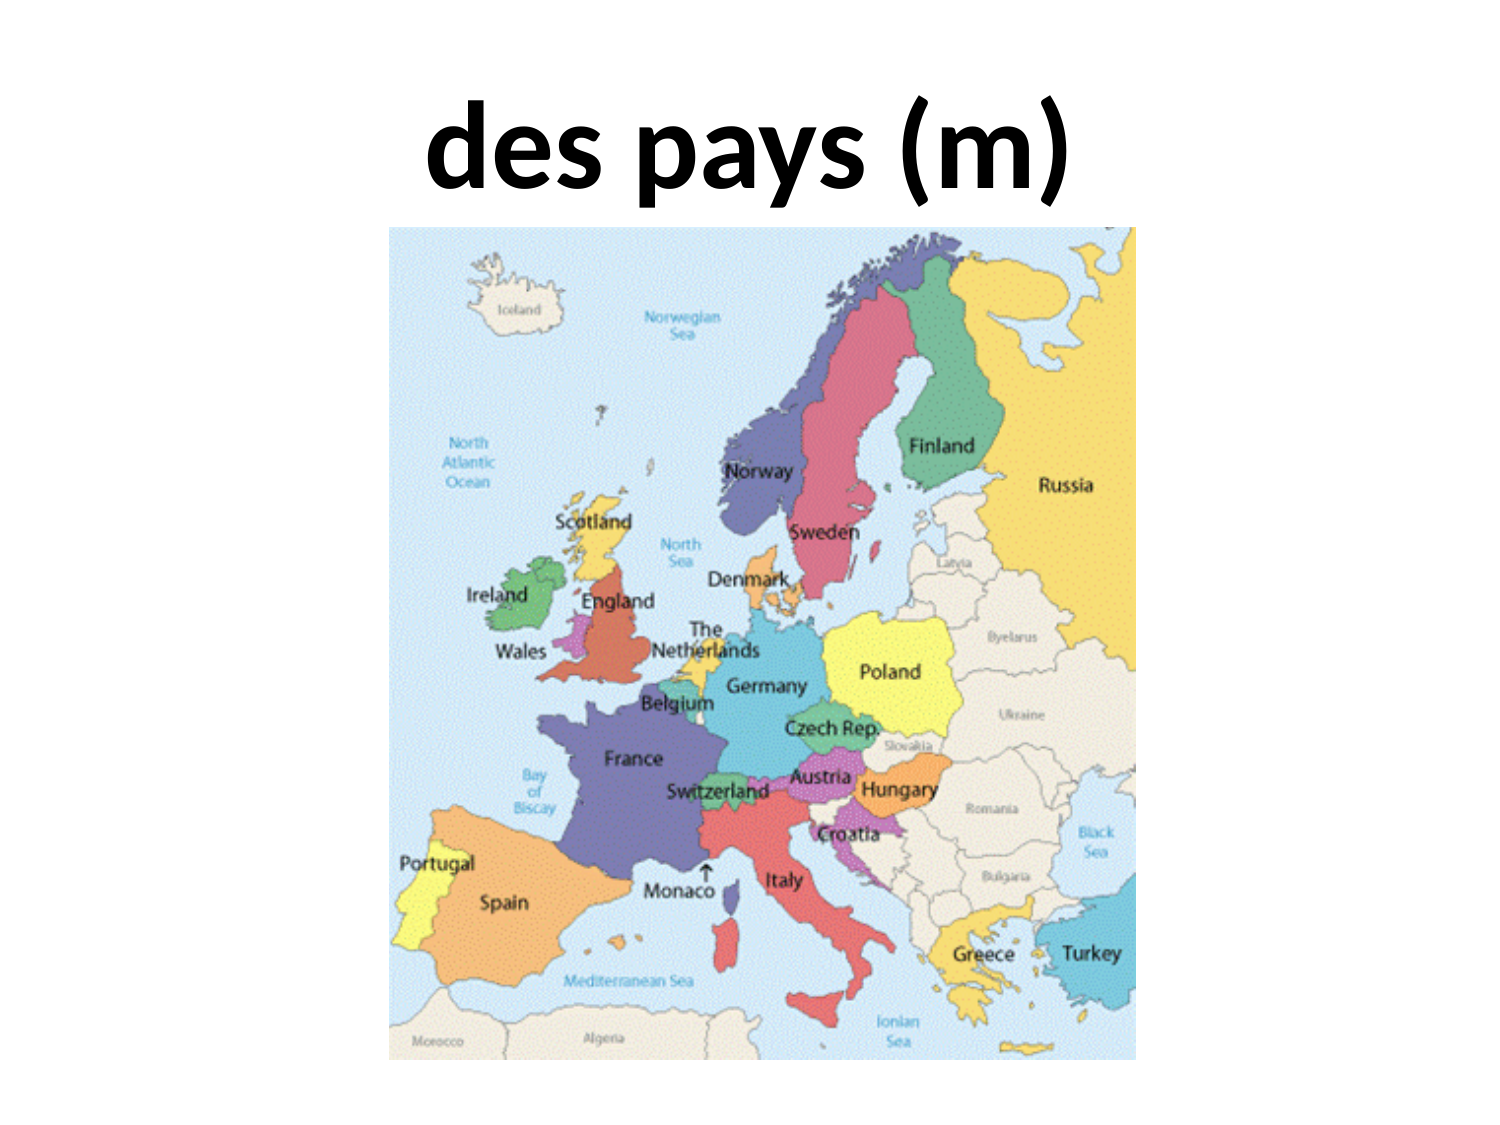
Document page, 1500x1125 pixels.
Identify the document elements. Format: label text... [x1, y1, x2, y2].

picture [389, 226, 1136, 1060]
title des pays (m) [75, 45, 1425, 233]
